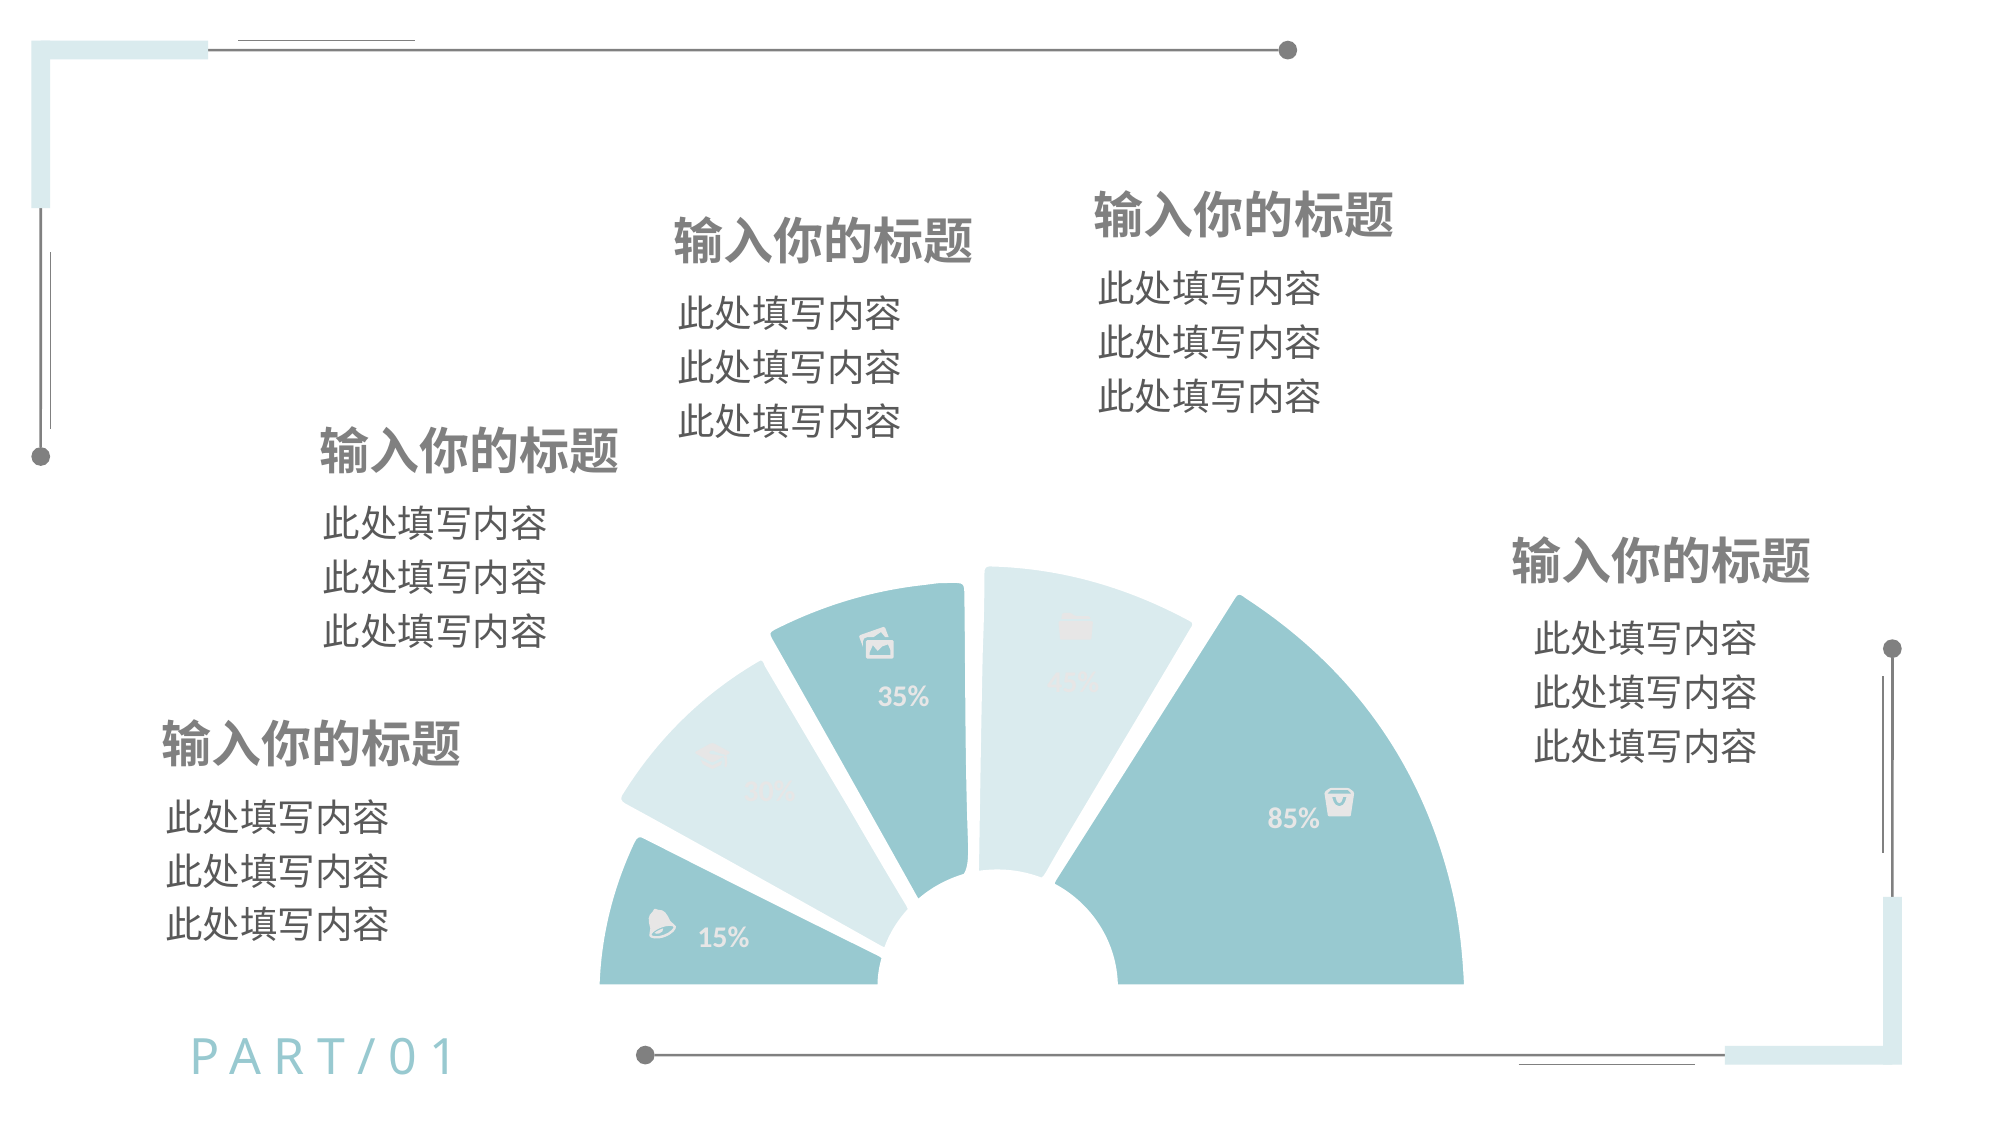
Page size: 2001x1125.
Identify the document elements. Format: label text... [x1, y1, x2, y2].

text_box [635, 639, 1902, 1065]
text_box 输入你的标题 [85, 688, 538, 821]
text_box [598, 564, 1466, 986]
text_box 输入你的标题 [1298, 160, 1470, 248]
text_box 此处填写内容 此处填写内容 此处填写内容 [1518, 598, 1936, 776]
text_box 输入你的标题 [1435, 505, 1887, 638]
text_box 此处填写内容 此处填写内容 此处填写内容 [1298, 248, 1500, 426]
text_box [31, 40, 1298, 466]
text_box 输入你的标题 [243, 466, 695, 528]
text_box 此处填写内容 此处填写内容 此处填写内容 [150, 777, 568, 954]
text_box 此处填写内容 此处填写内容 此处填写内容 [308, 483, 725, 661]
text_box PART/01 [40, 985, 607, 1125]
